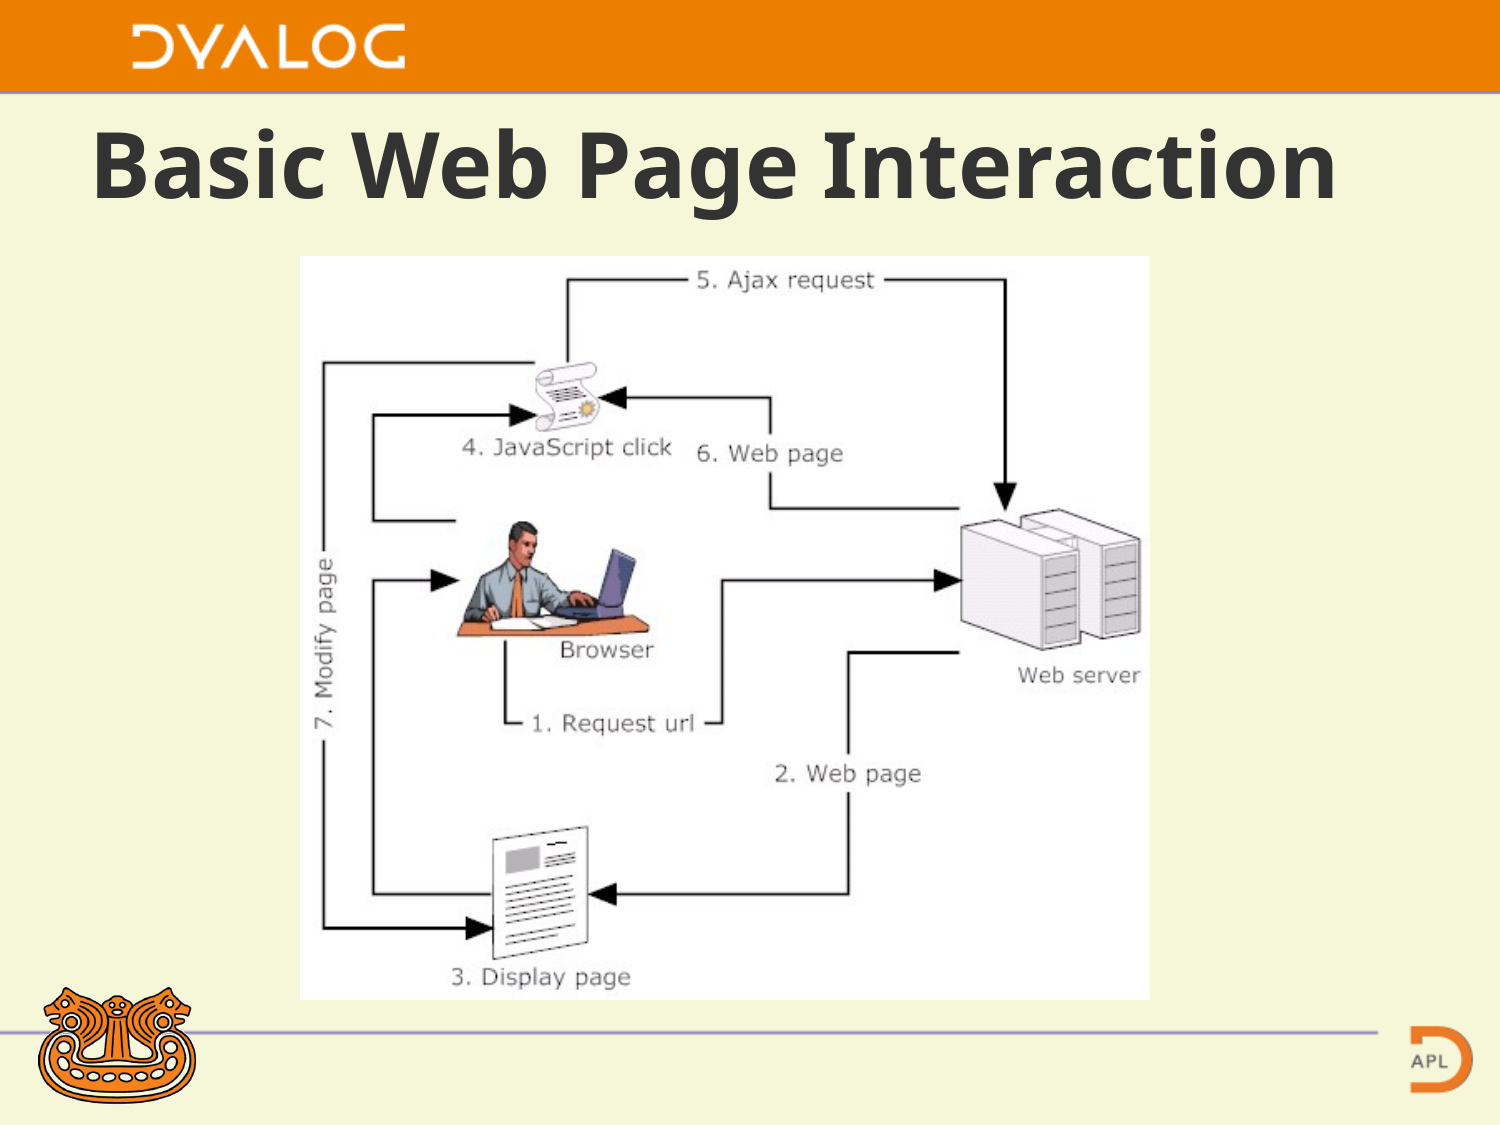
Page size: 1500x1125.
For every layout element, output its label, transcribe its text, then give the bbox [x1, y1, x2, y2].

title Basic Web Page Interaction [75, 99, 1425, 233]
picture [0, 0, 1500, 1125]
